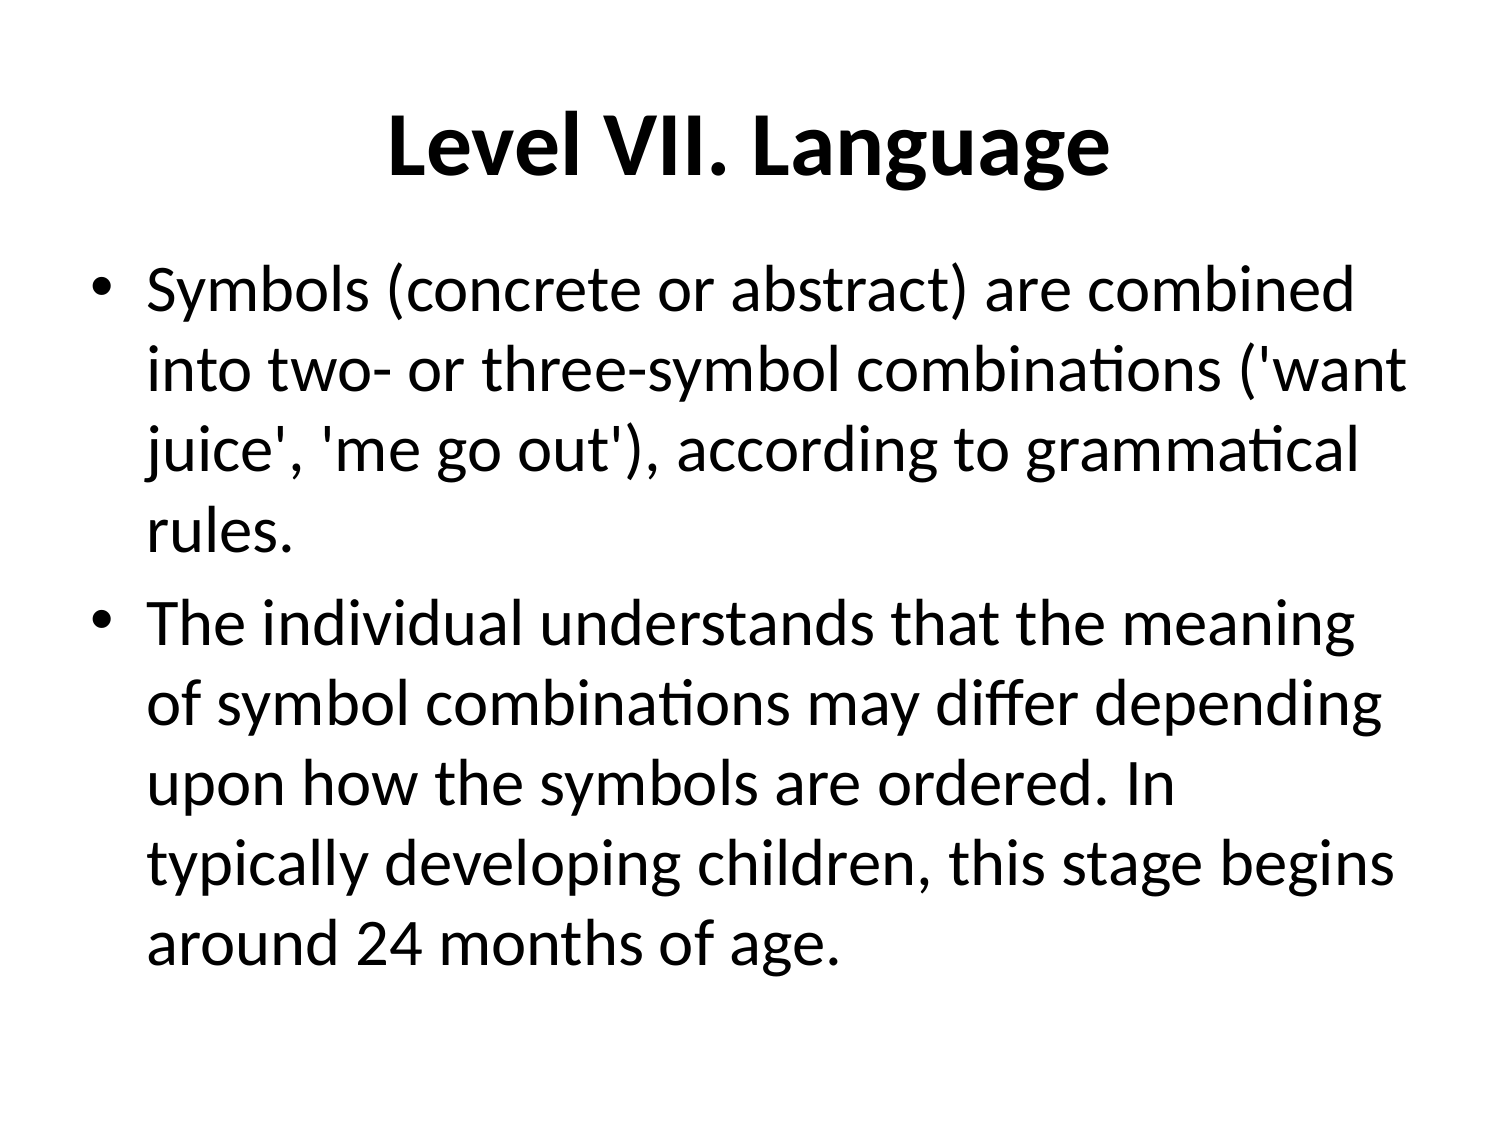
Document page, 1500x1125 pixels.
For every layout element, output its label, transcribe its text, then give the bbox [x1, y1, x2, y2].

list Symbols (concrete or abstract) are combined into two- or three-symbol combinations ('want juice', 'me go out'), according to grammatical rules. The individual understands that the meaning of symbol combinations may differ depending upon how the symbols are ordered. In typically developing children, this stage begins around 24 months of age. [75, 237, 1425, 1013]
title Level VII. Language [75, 45, 1425, 233]
